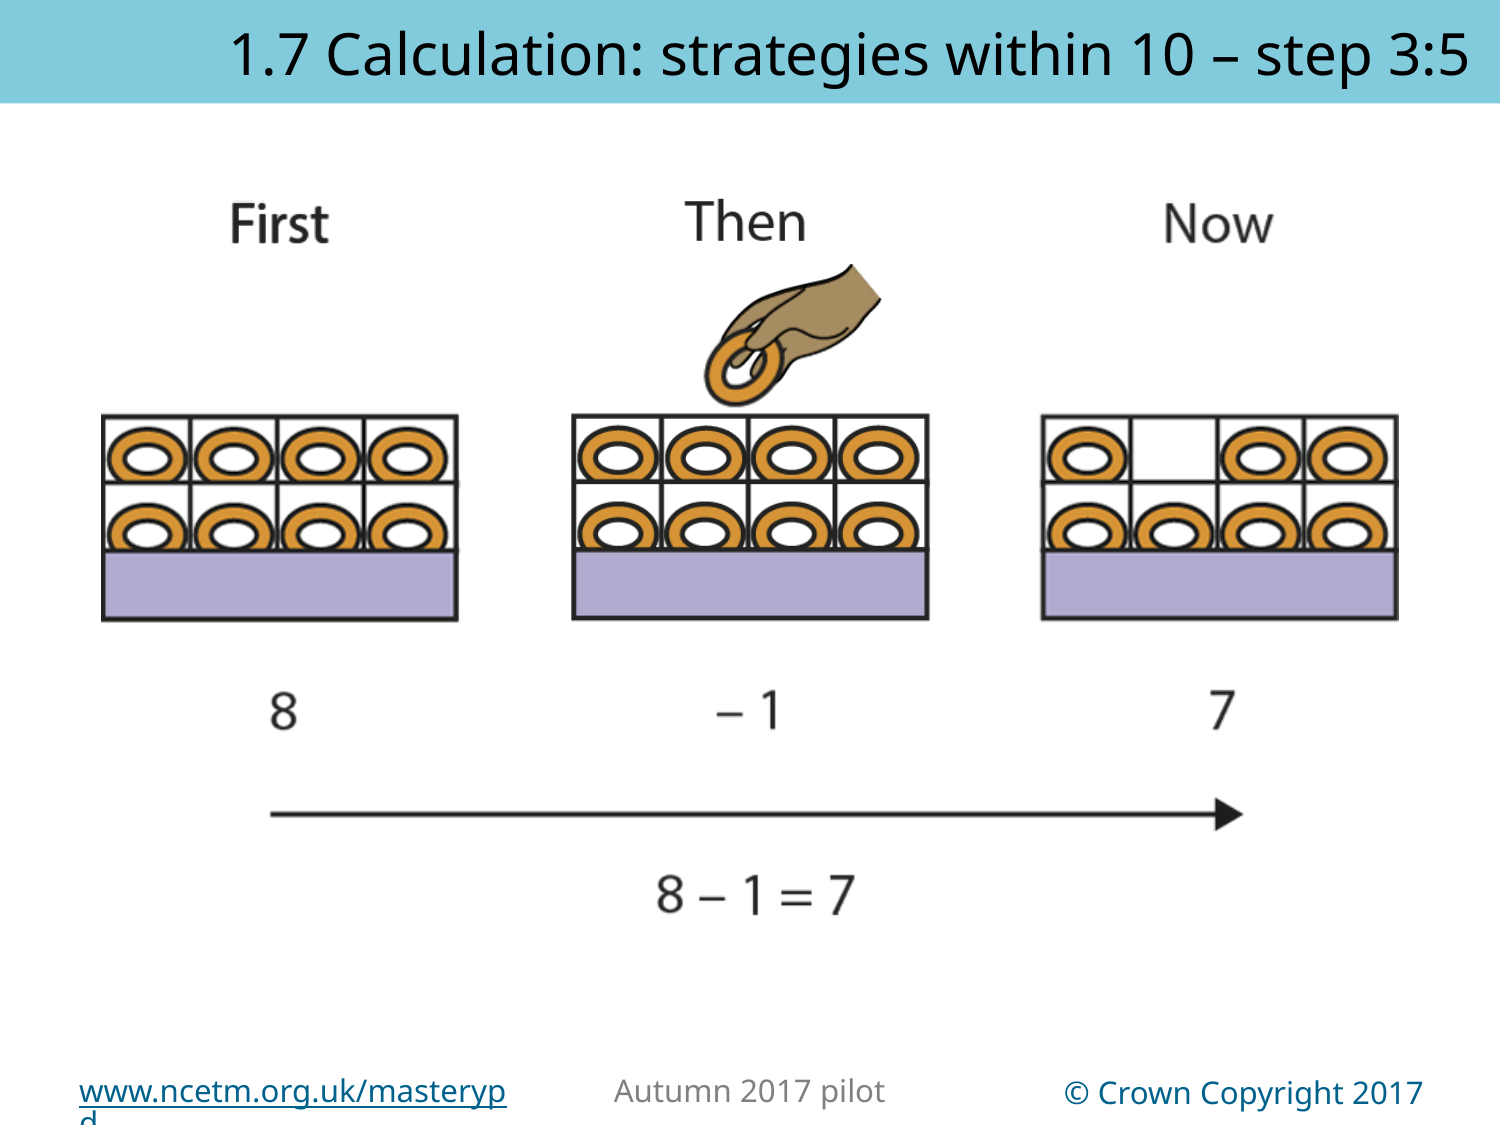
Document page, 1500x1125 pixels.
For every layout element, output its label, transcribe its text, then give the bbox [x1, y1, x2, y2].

picture [101, 194, 467, 634]
picture [100, 785, 1424, 941]
picture [1163, 679, 1282, 752]
picture [680, 679, 822, 737]
list 1.7 Calculation: strategies within 10 – step 3:5 [0, 0, 1500, 104]
picture [218, 668, 359, 752]
picture [560, 184, 952, 646]
picture [1030, 184, 1412, 646]
